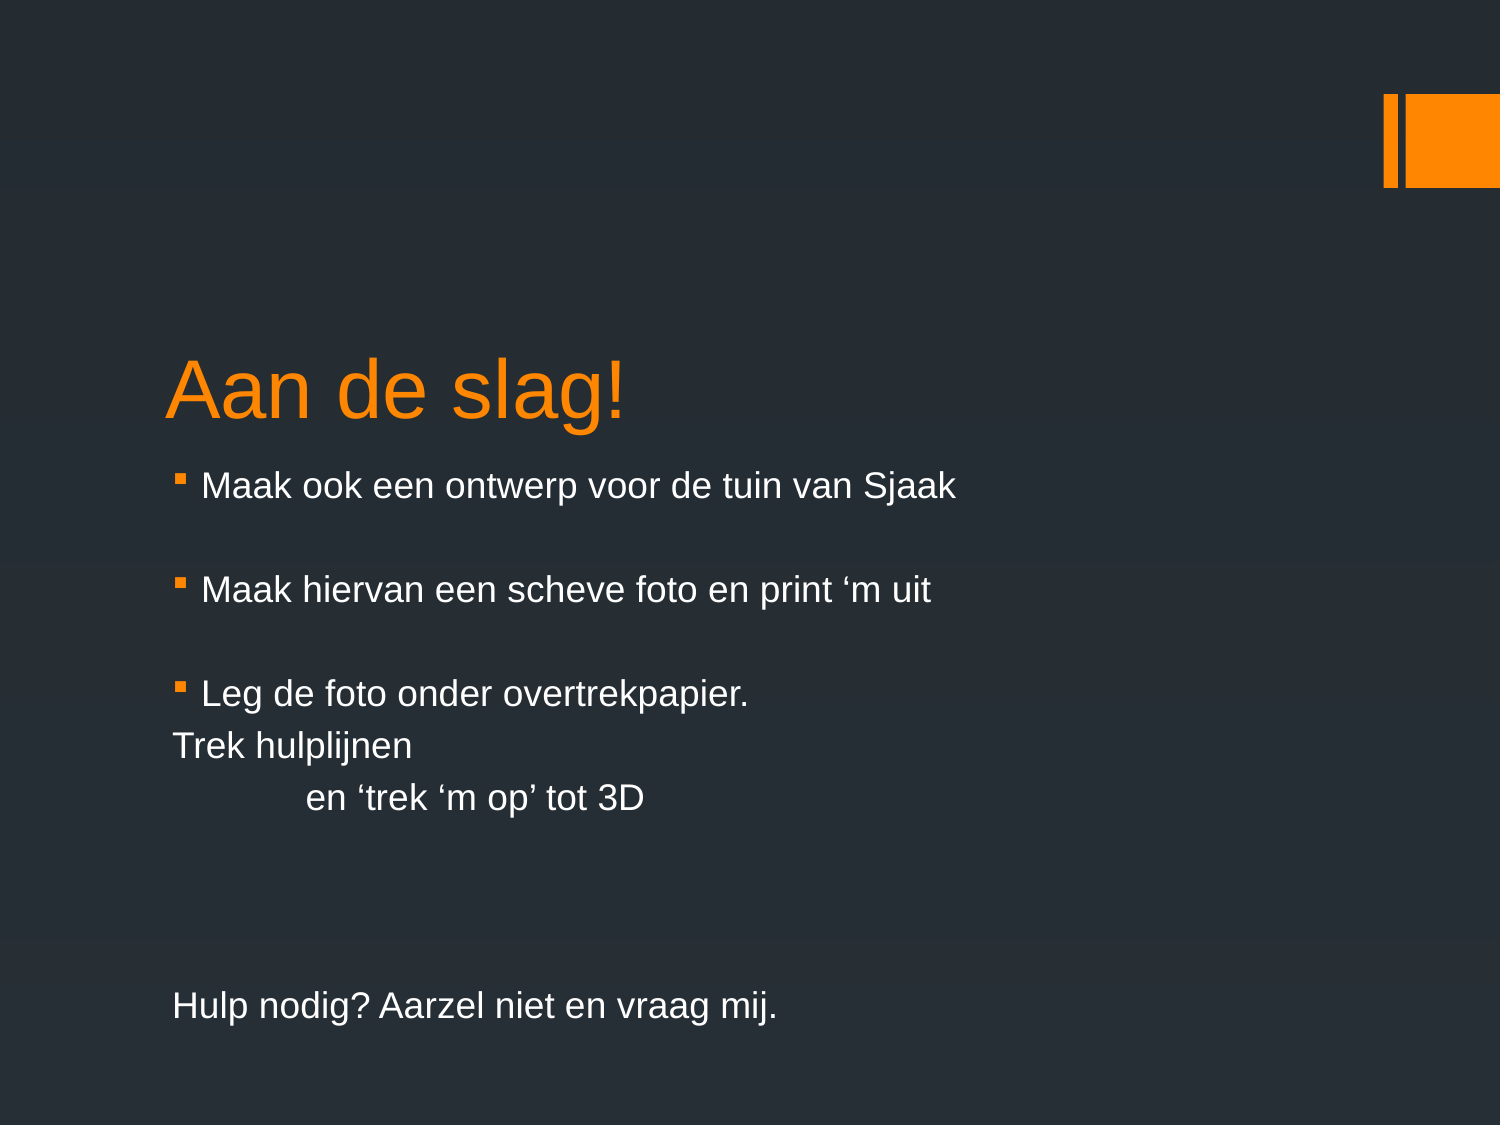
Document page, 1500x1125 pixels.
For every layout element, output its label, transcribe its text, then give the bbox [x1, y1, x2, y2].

list Maak ook een ontwerp voor de tuin van Sjaak Maak hiervan een scheve foto en print ‘m uit Leg de foto onder overtrekpapier. Trek hulplijnen en ‘trek ‘m op’ tot 3D Hulp nodig? Aarzel niet en vraag mij. [150, 454, 1350, 1035]
title Aan de slag! [150, 253, 1350, 443]
